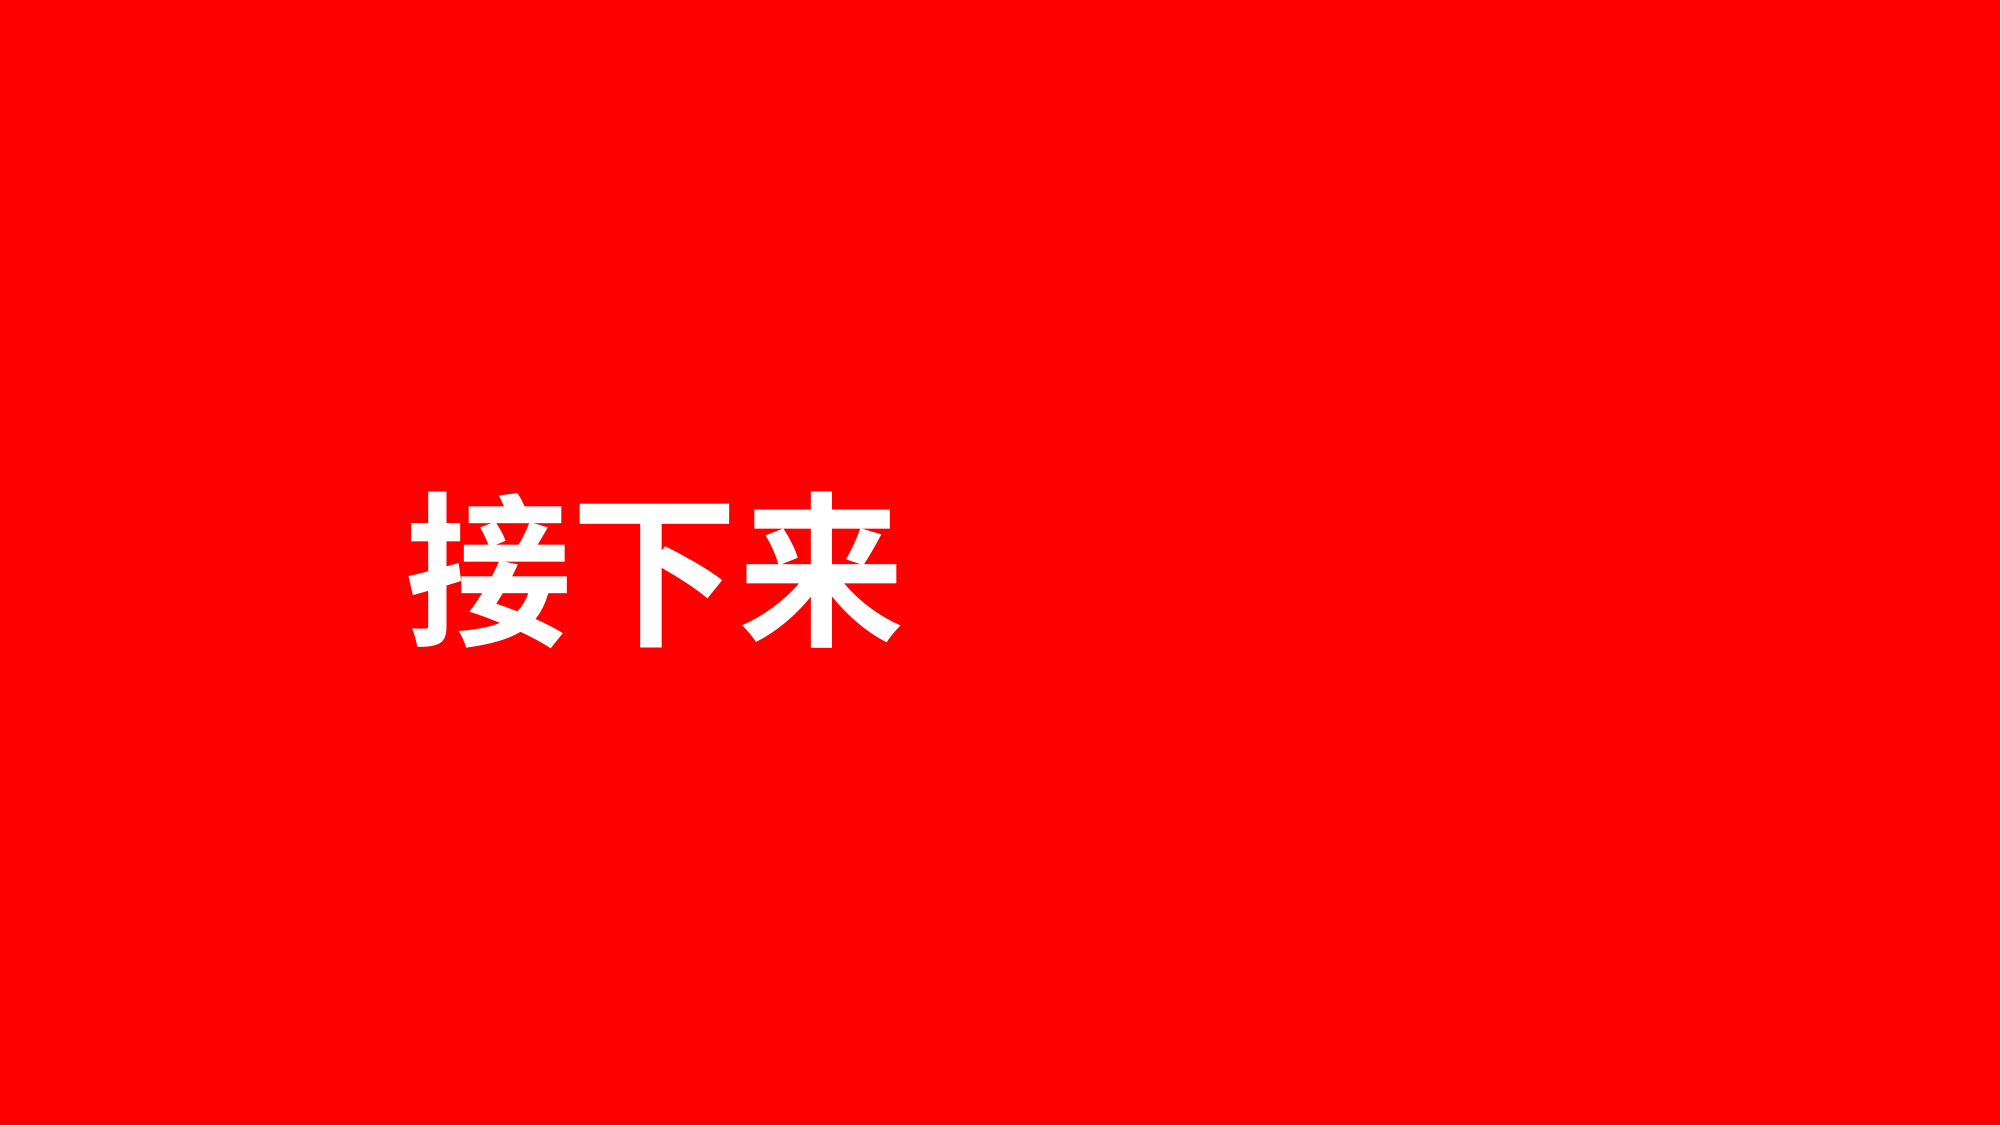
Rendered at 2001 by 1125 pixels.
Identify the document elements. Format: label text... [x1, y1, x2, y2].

text_box 接下来 [390, 459, 1308, 675]
